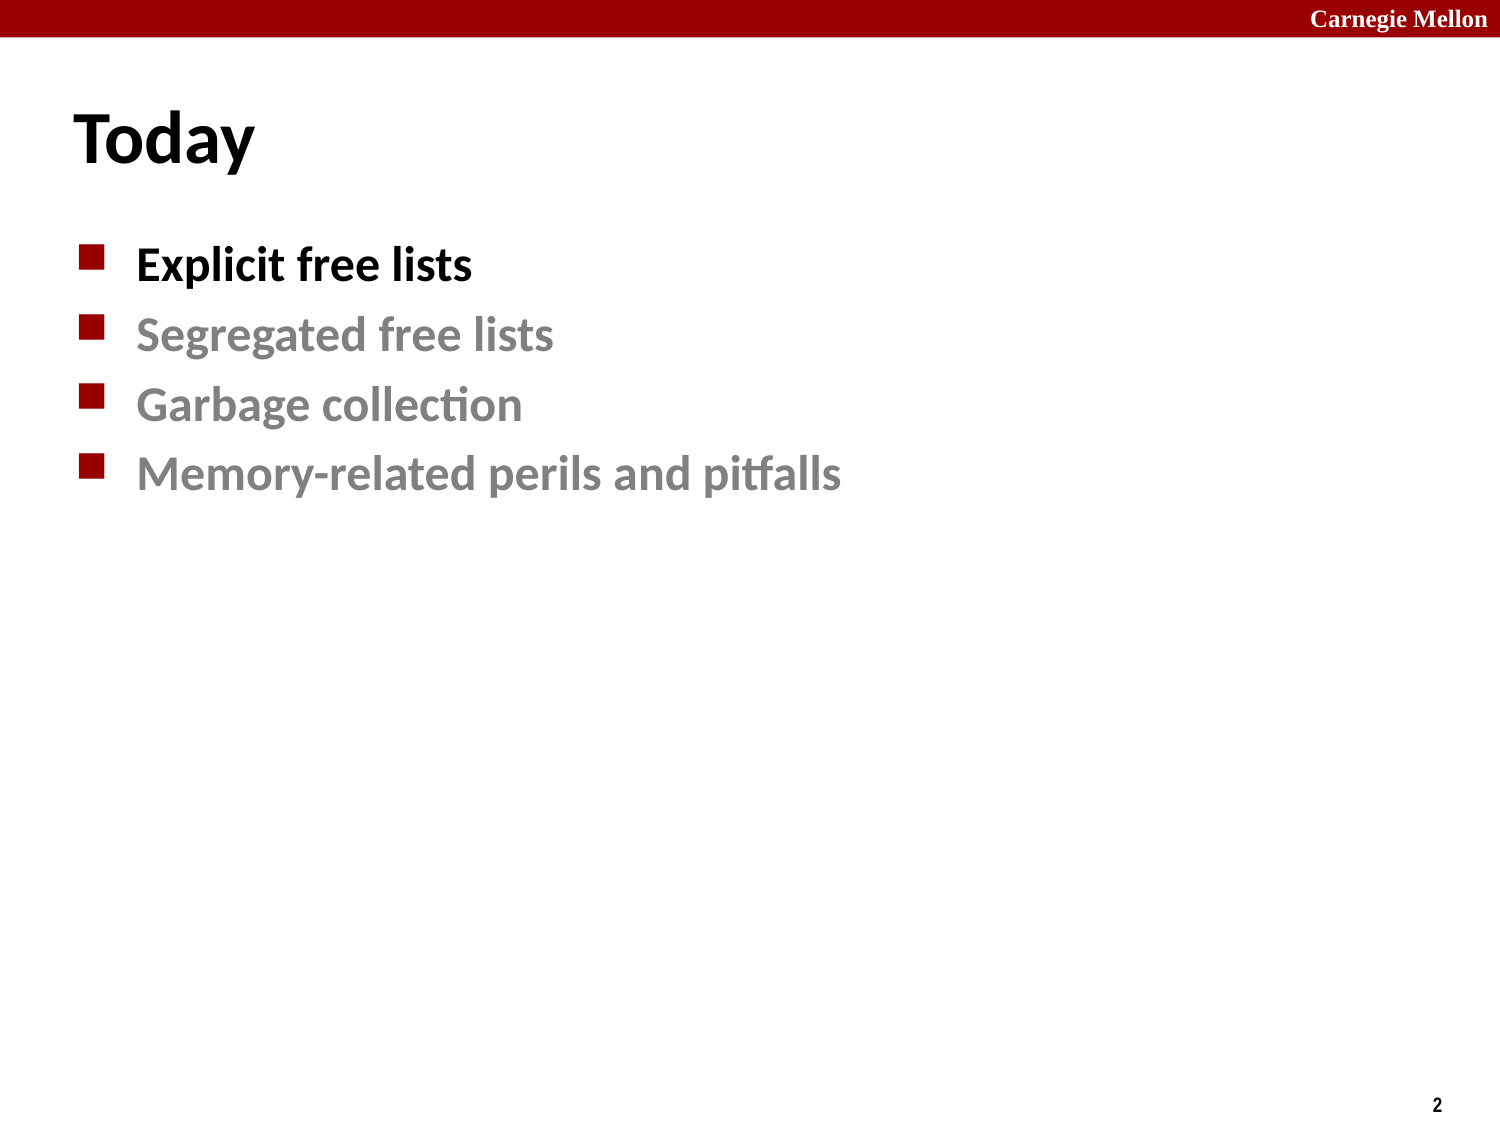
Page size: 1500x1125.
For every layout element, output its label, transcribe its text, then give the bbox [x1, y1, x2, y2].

list Explicit free lists Segregated free lists Garbage collection Memory-related perils and pitfalls [64, 223, 1361, 1040]
title Today [58, 71, 1305, 197]
